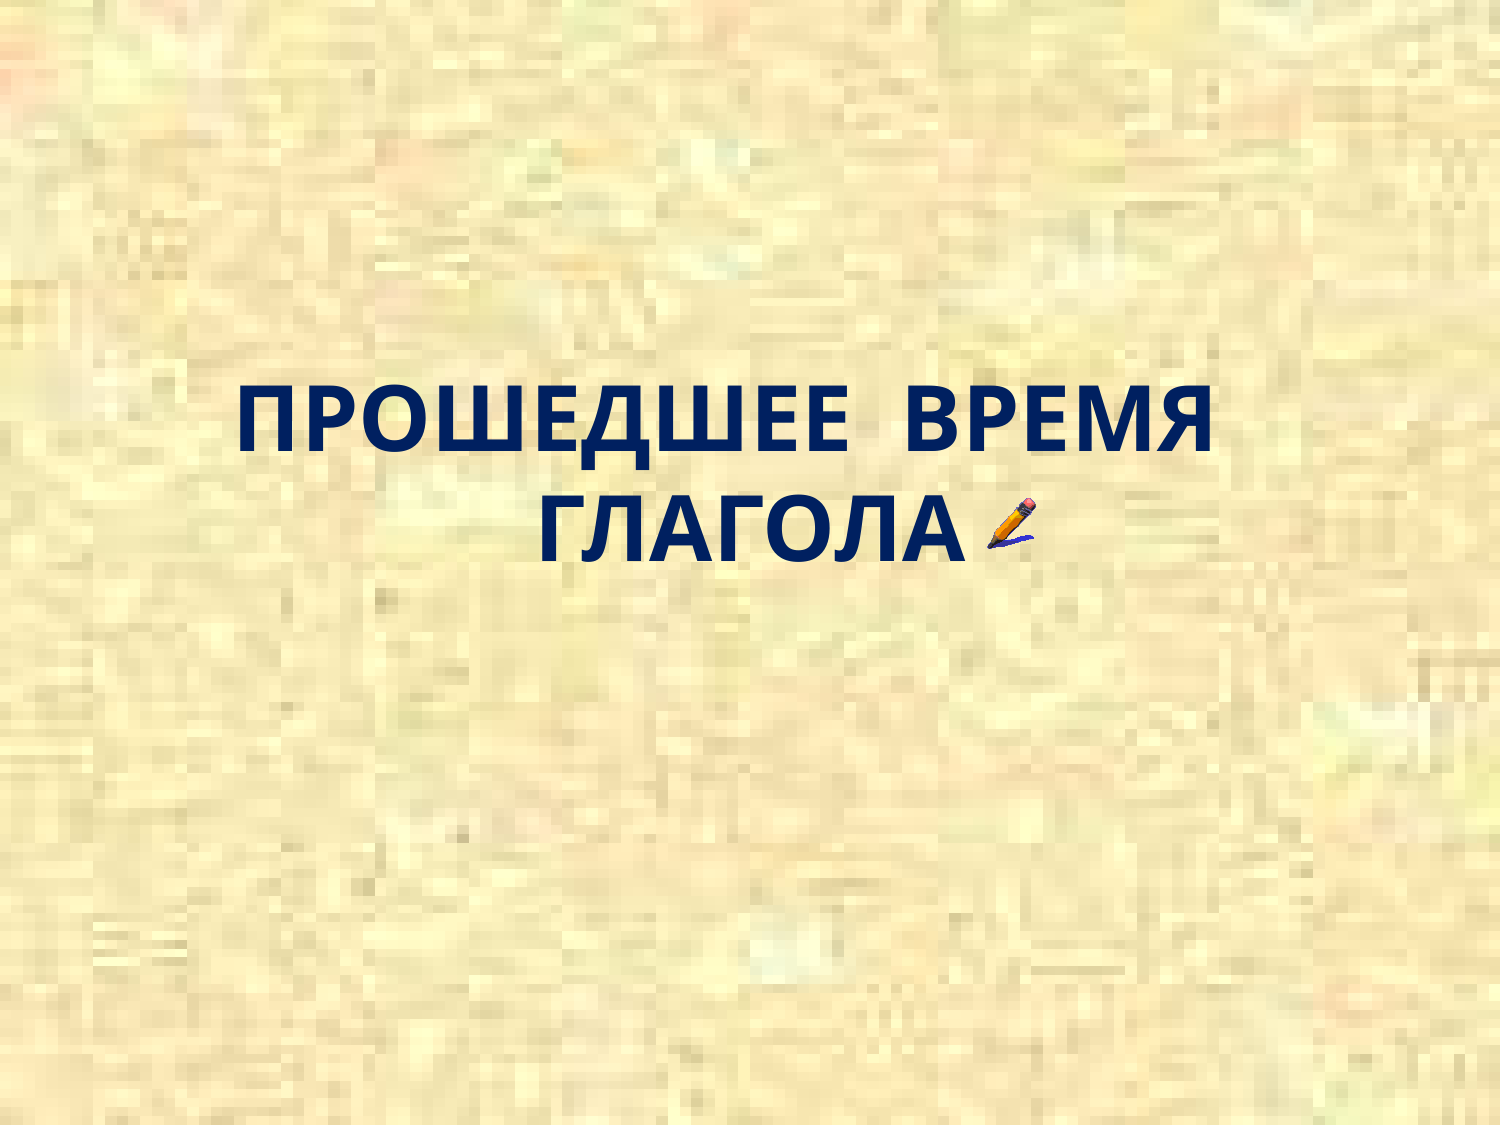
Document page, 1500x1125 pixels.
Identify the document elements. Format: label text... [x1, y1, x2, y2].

title ПРОШЕДШЕЕ ВРЕМЯ ГЛАГОЛА [112, 349, 1388, 591]
picture [0, 0, 1500, 1125]
